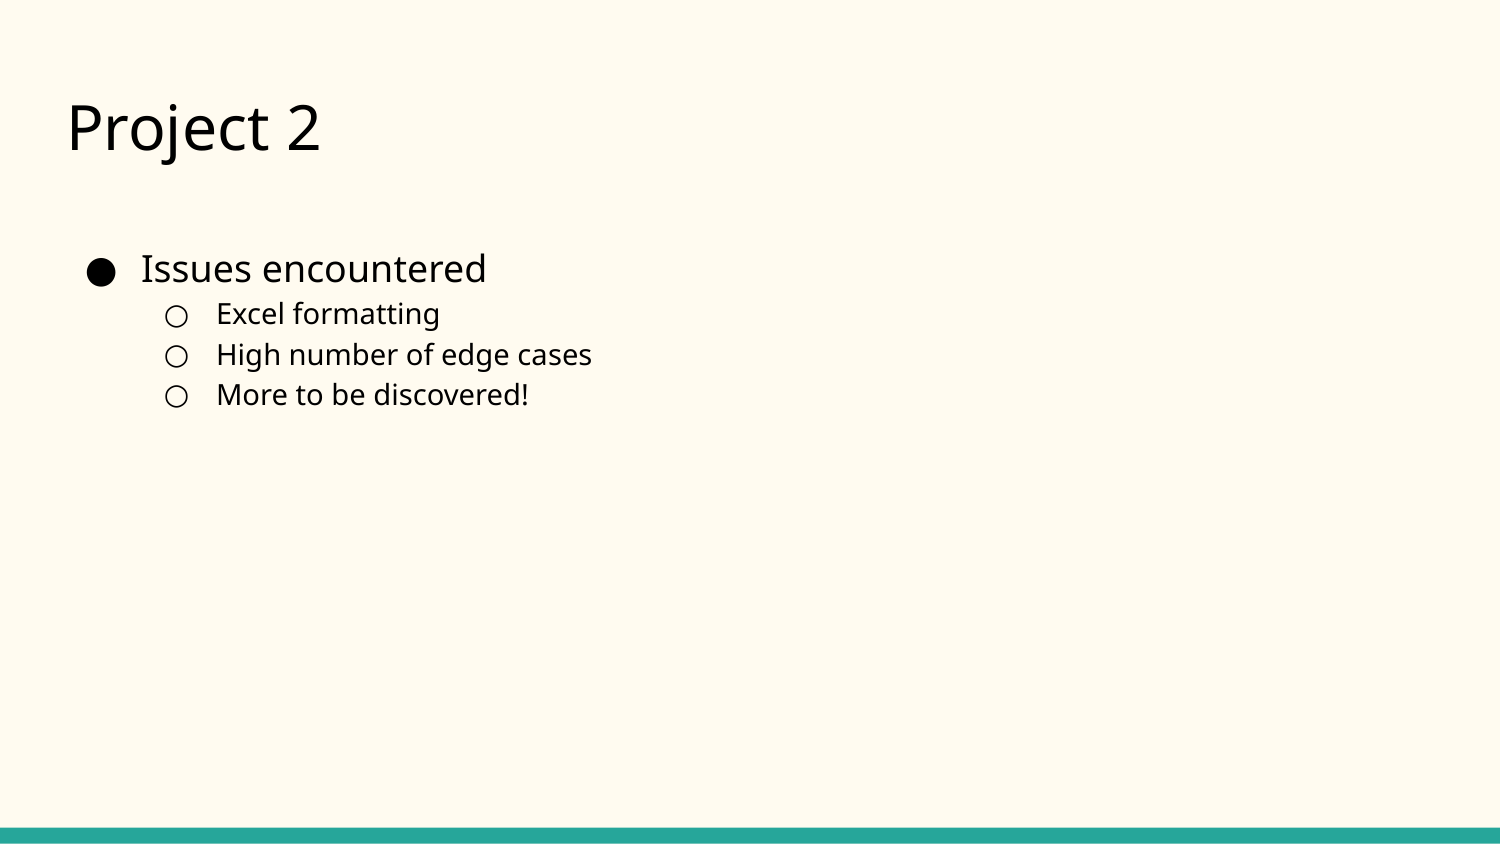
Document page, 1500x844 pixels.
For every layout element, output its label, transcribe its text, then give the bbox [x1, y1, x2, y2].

list Issues encountered Excel formatting High number of edge cases More to be discovered! [51, 223, 1449, 750]
title Project 2 [51, 72, 1449, 174]
